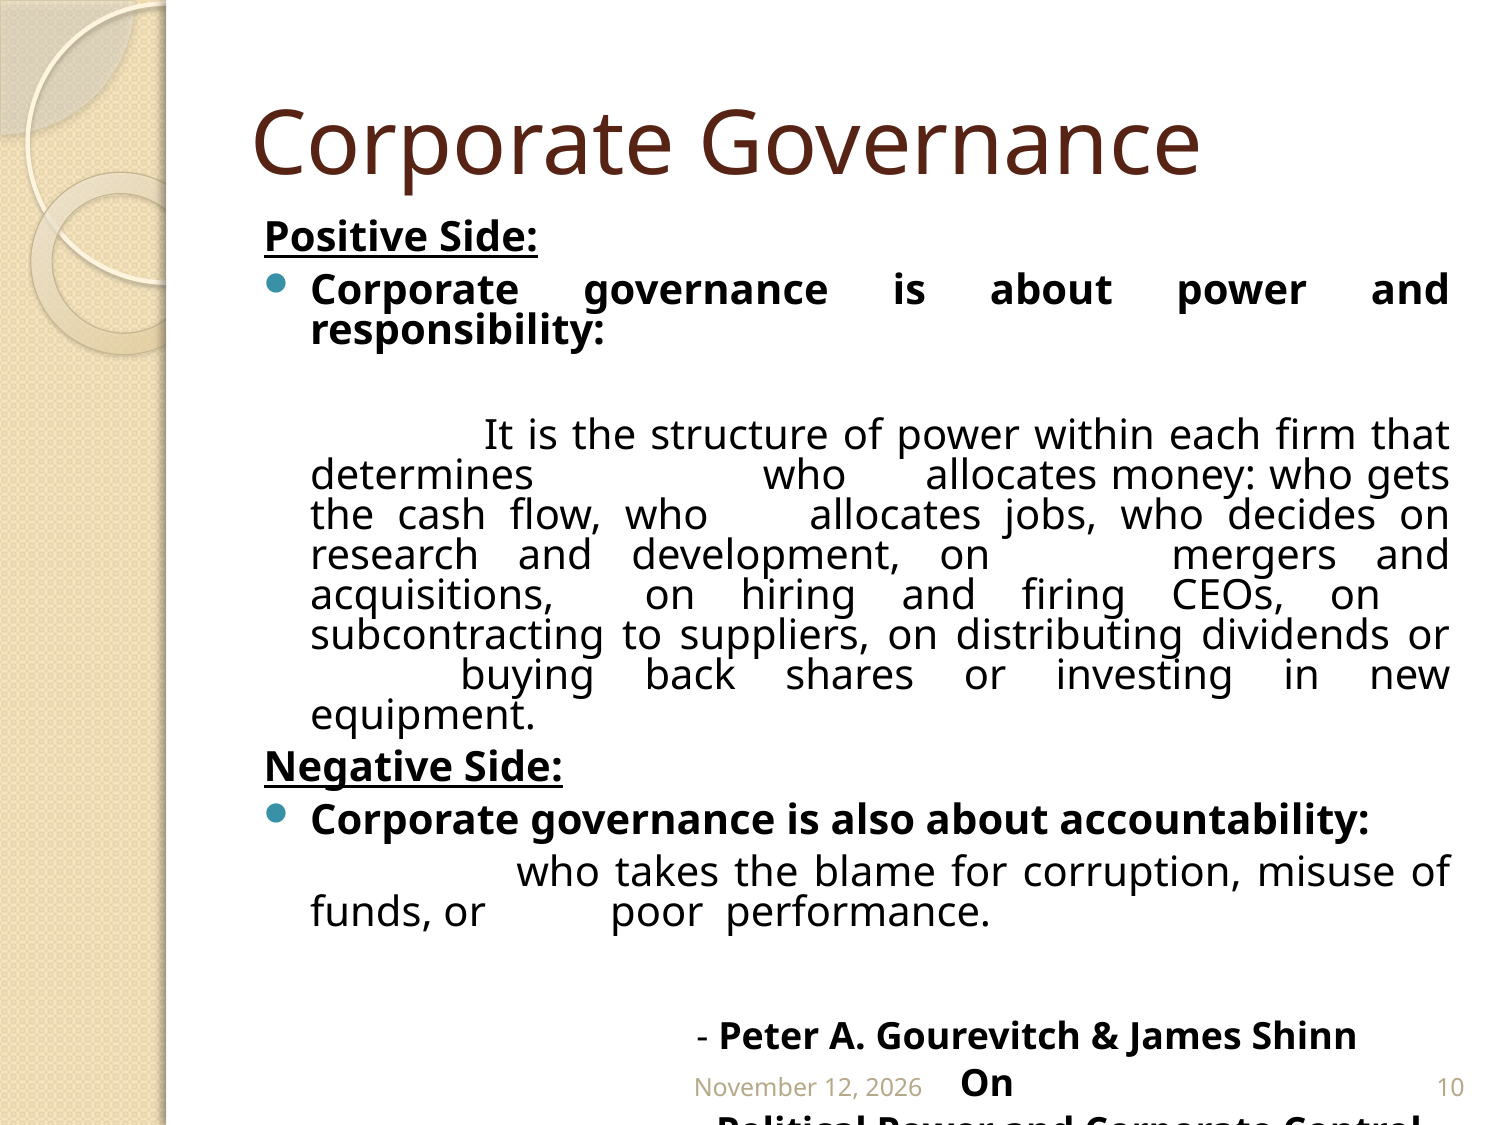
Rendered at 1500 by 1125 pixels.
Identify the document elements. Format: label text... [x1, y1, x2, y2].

slide_number 10 [1413, 1034, 1488, 1113]
list Positive Side: Corporate governance is about power and responsibility: It is the structure of power within each firm that determines who allocates money: who gets the cash flow, who allocates jobs, who decides on research and development, on mergers and acquisitions, on hiring and firing CEOs, on subcontracting to suppliers, on distributing dividends or buying back shares or investing in new equipment. Negative Side: Corporate governance is also about accountability: who takes the blame for corruption, misuse of funds, or poor performance. - Peter A. Gourevitch & James Shinn On Political Power and Corporate Control [235, 212, 1466, 1025]
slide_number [587, 1034, 938, 1113]
title Corporate Governance [235, 45, 1466, 212]
